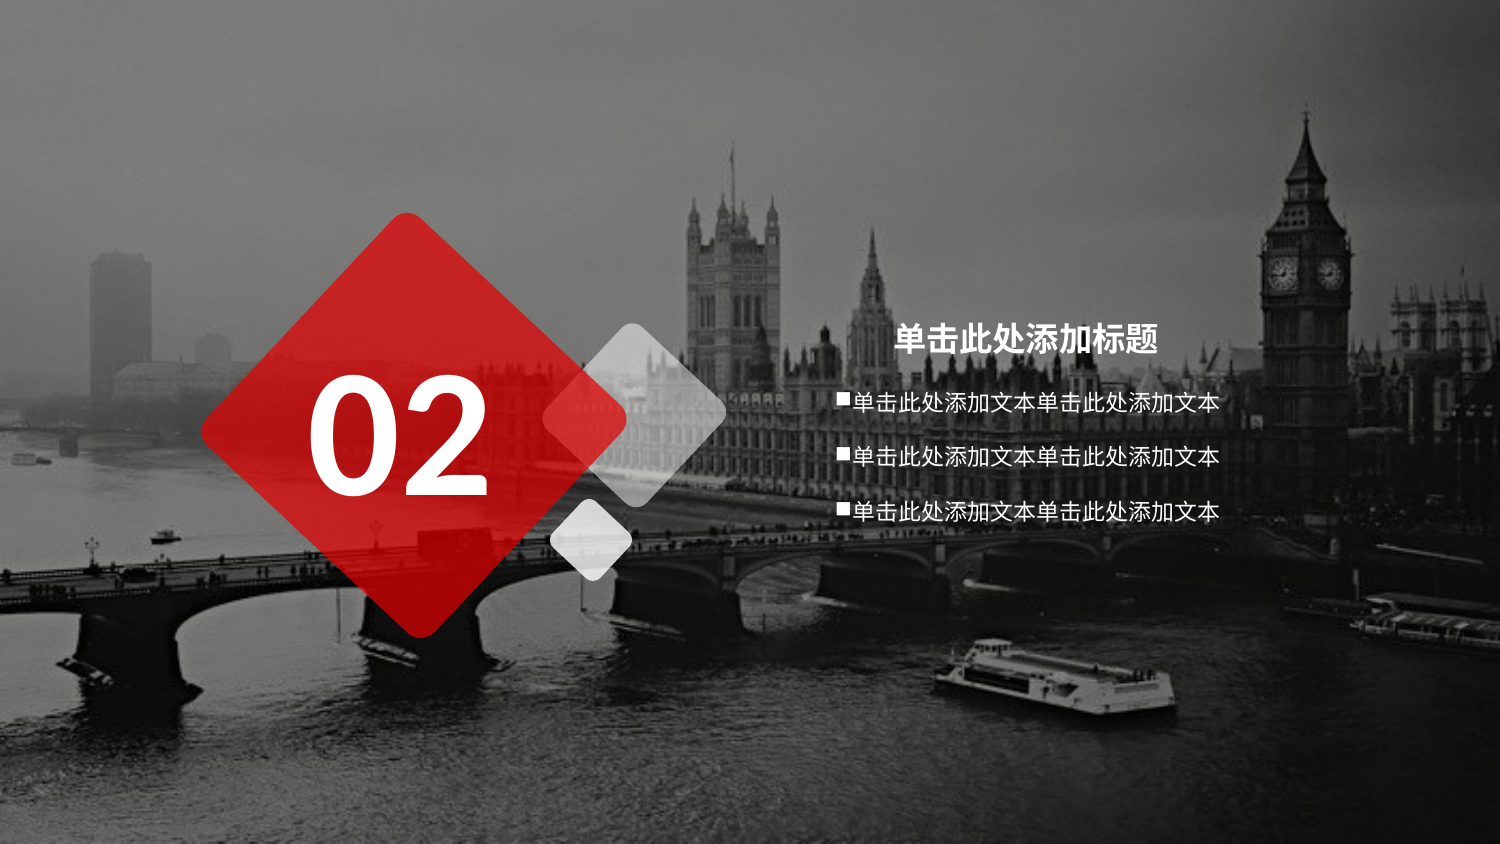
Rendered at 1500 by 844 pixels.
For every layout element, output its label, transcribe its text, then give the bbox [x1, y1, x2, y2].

text_box [548, 498, 634, 582]
text_box [583, 322, 728, 509]
text_box [528, 317, 628, 534]
text_box 单击此处添加文本单击此处添加文本 单击此处添加文本单击此处添加文本 单击此处添加文本单击此处添加文本 [820, 380, 1289, 561]
text_box 单击此处添加标题 [855, 310, 1184, 365]
picture [0, 0, 1500, 844]
text_box 02 [292, 304, 528, 540]
text_box [306, 540, 523, 640]
text_box [312, 211, 514, 304]
text_box [200, 325, 292, 527]
